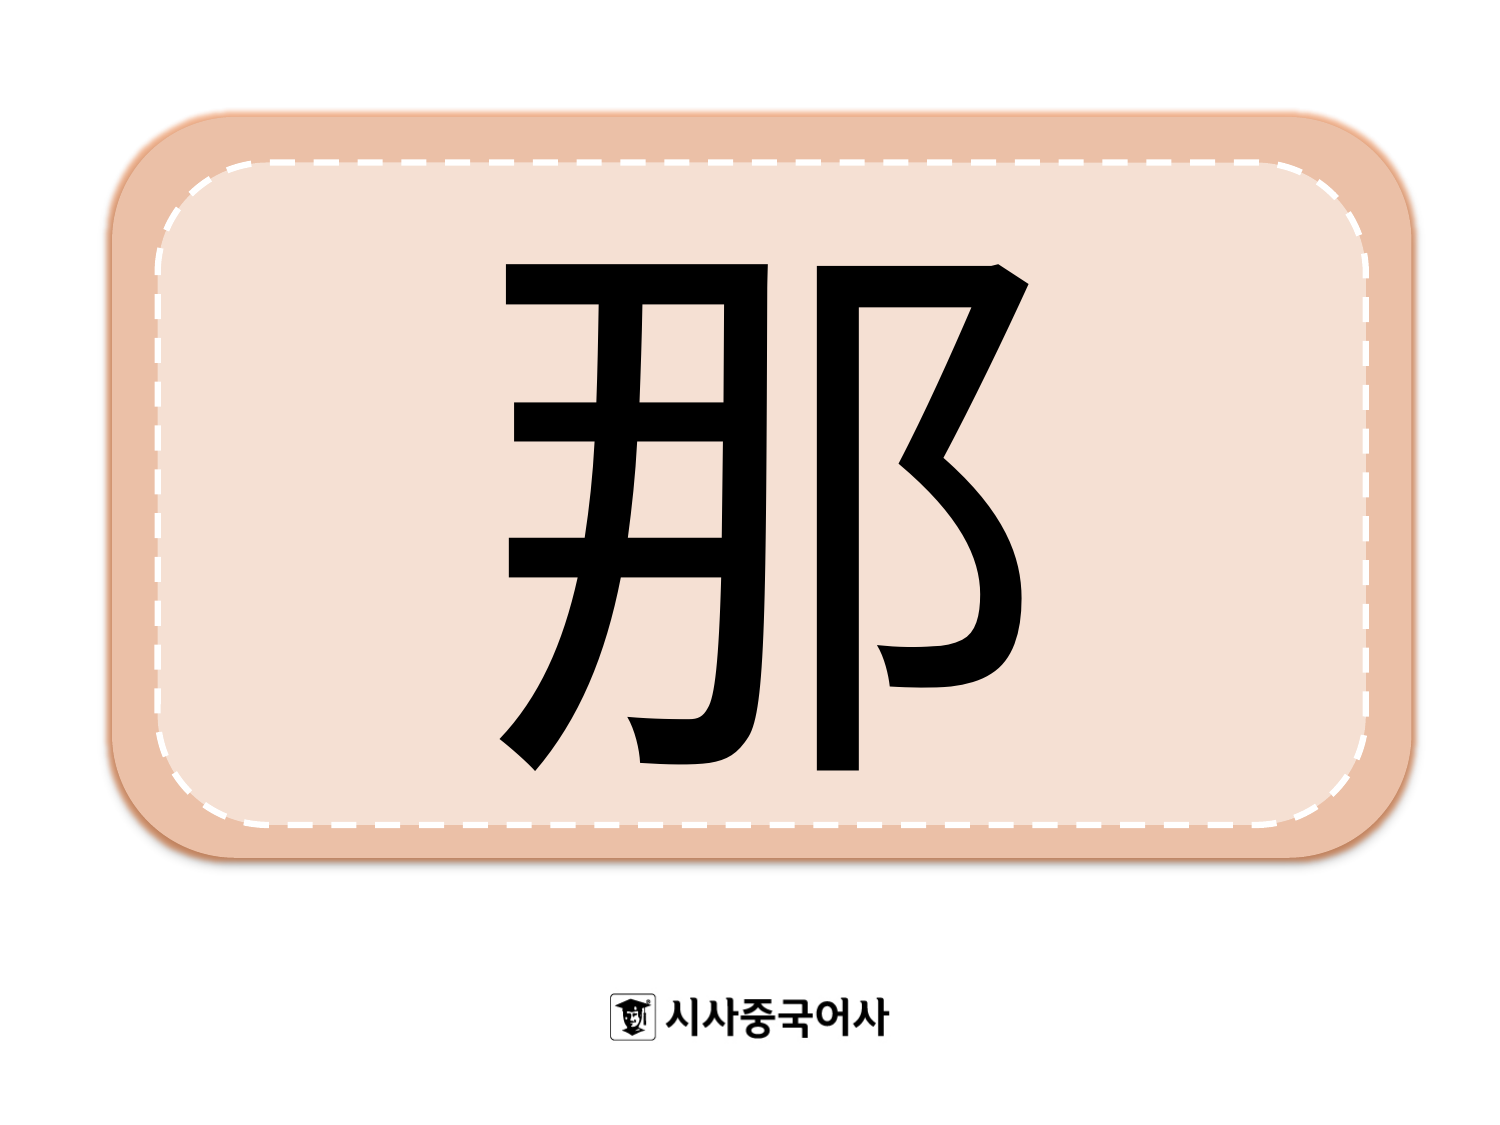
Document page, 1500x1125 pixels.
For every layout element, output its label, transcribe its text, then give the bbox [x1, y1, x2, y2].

picture [602, 987, 898, 1047]
text_box 那 [162, 160, 1371, 824]
